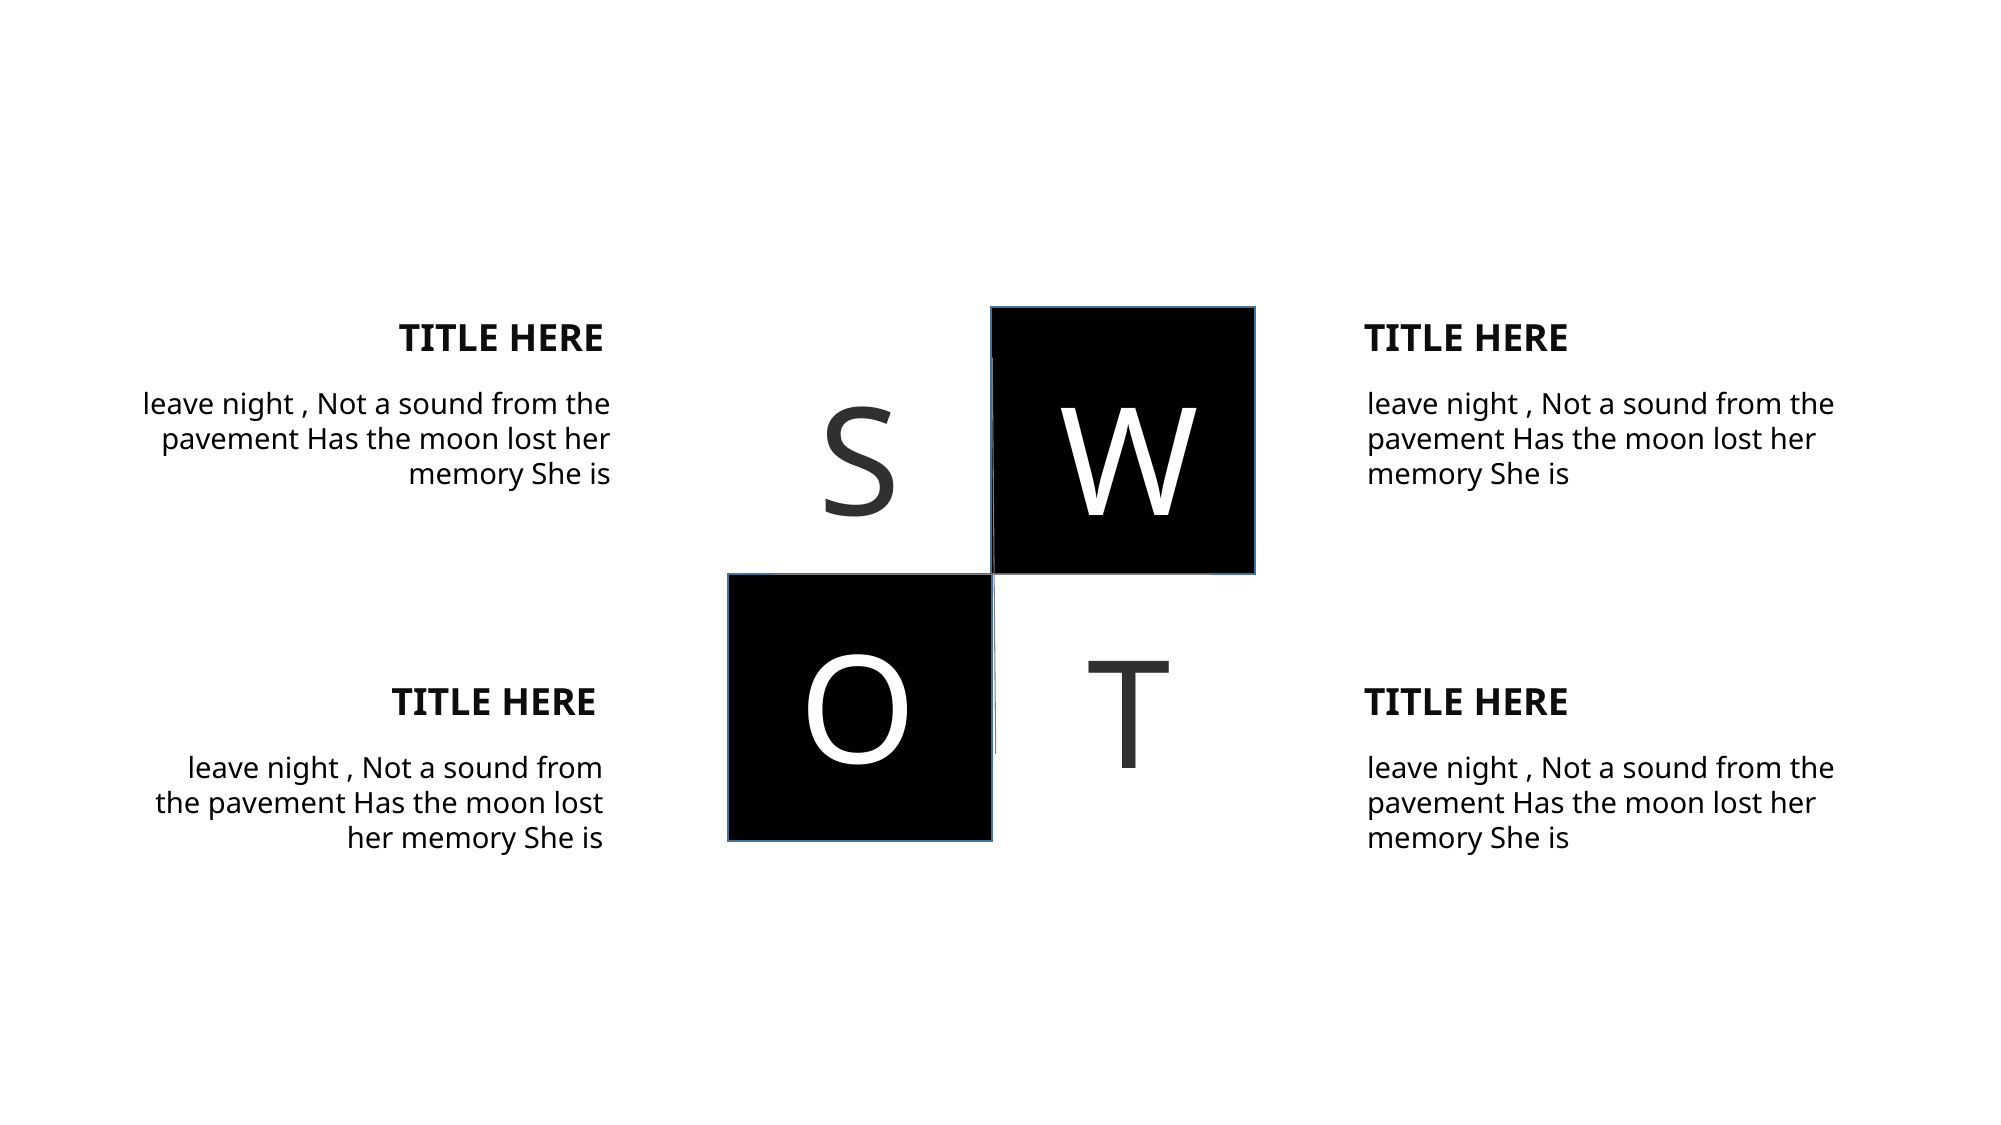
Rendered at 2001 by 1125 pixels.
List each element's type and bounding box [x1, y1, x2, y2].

text_box [126, 306, 1864, 864]
